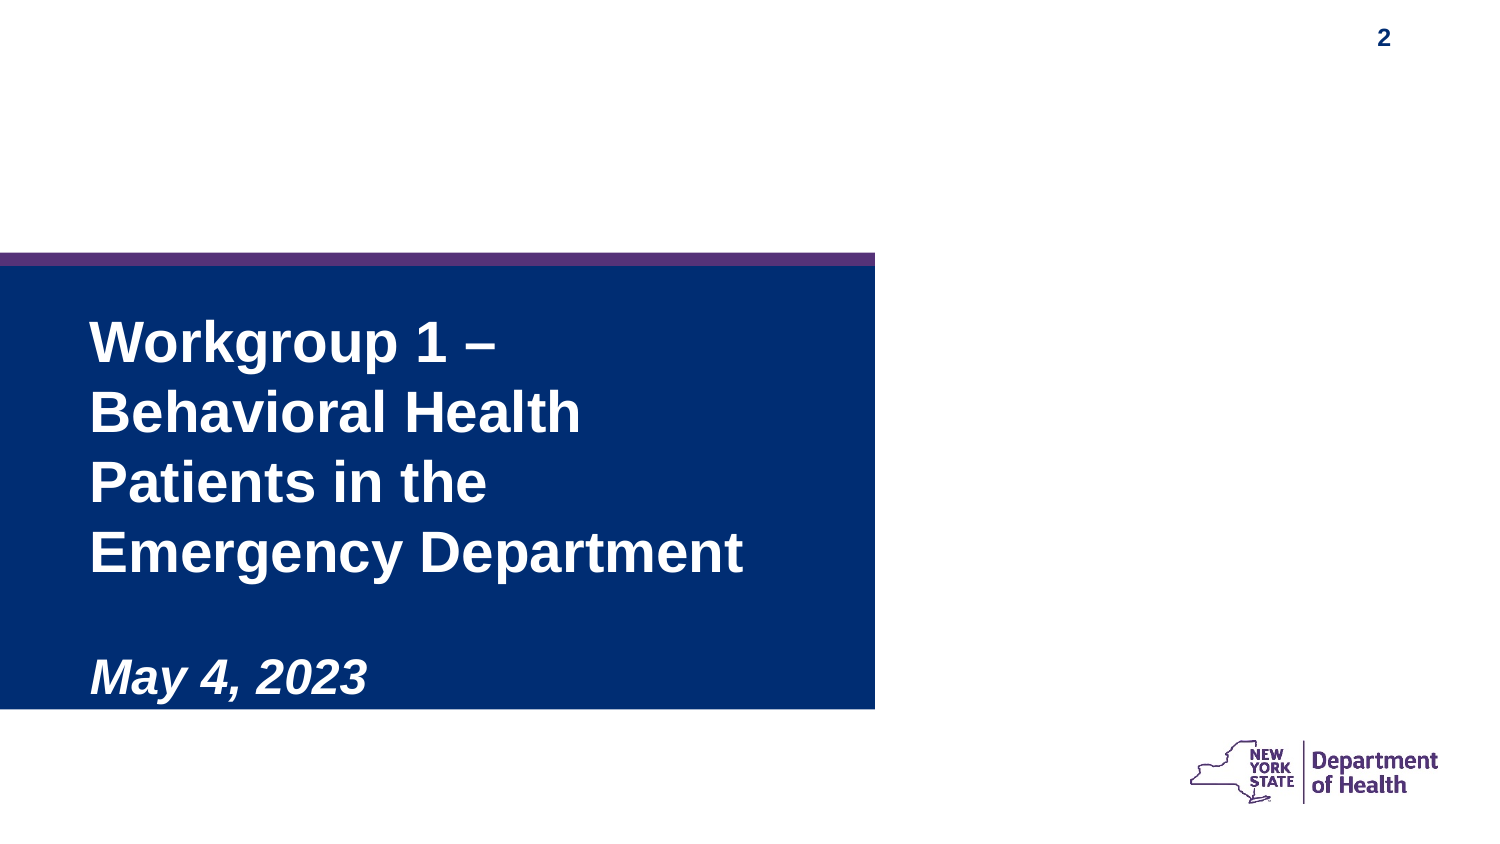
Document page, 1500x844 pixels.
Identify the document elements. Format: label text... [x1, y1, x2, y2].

text_box Workgroup 1 – Behavioral Health Patients in the Emergency Department May 4, 2023 [74, 296, 825, 712]
picture [1190, 740, 1438, 804]
